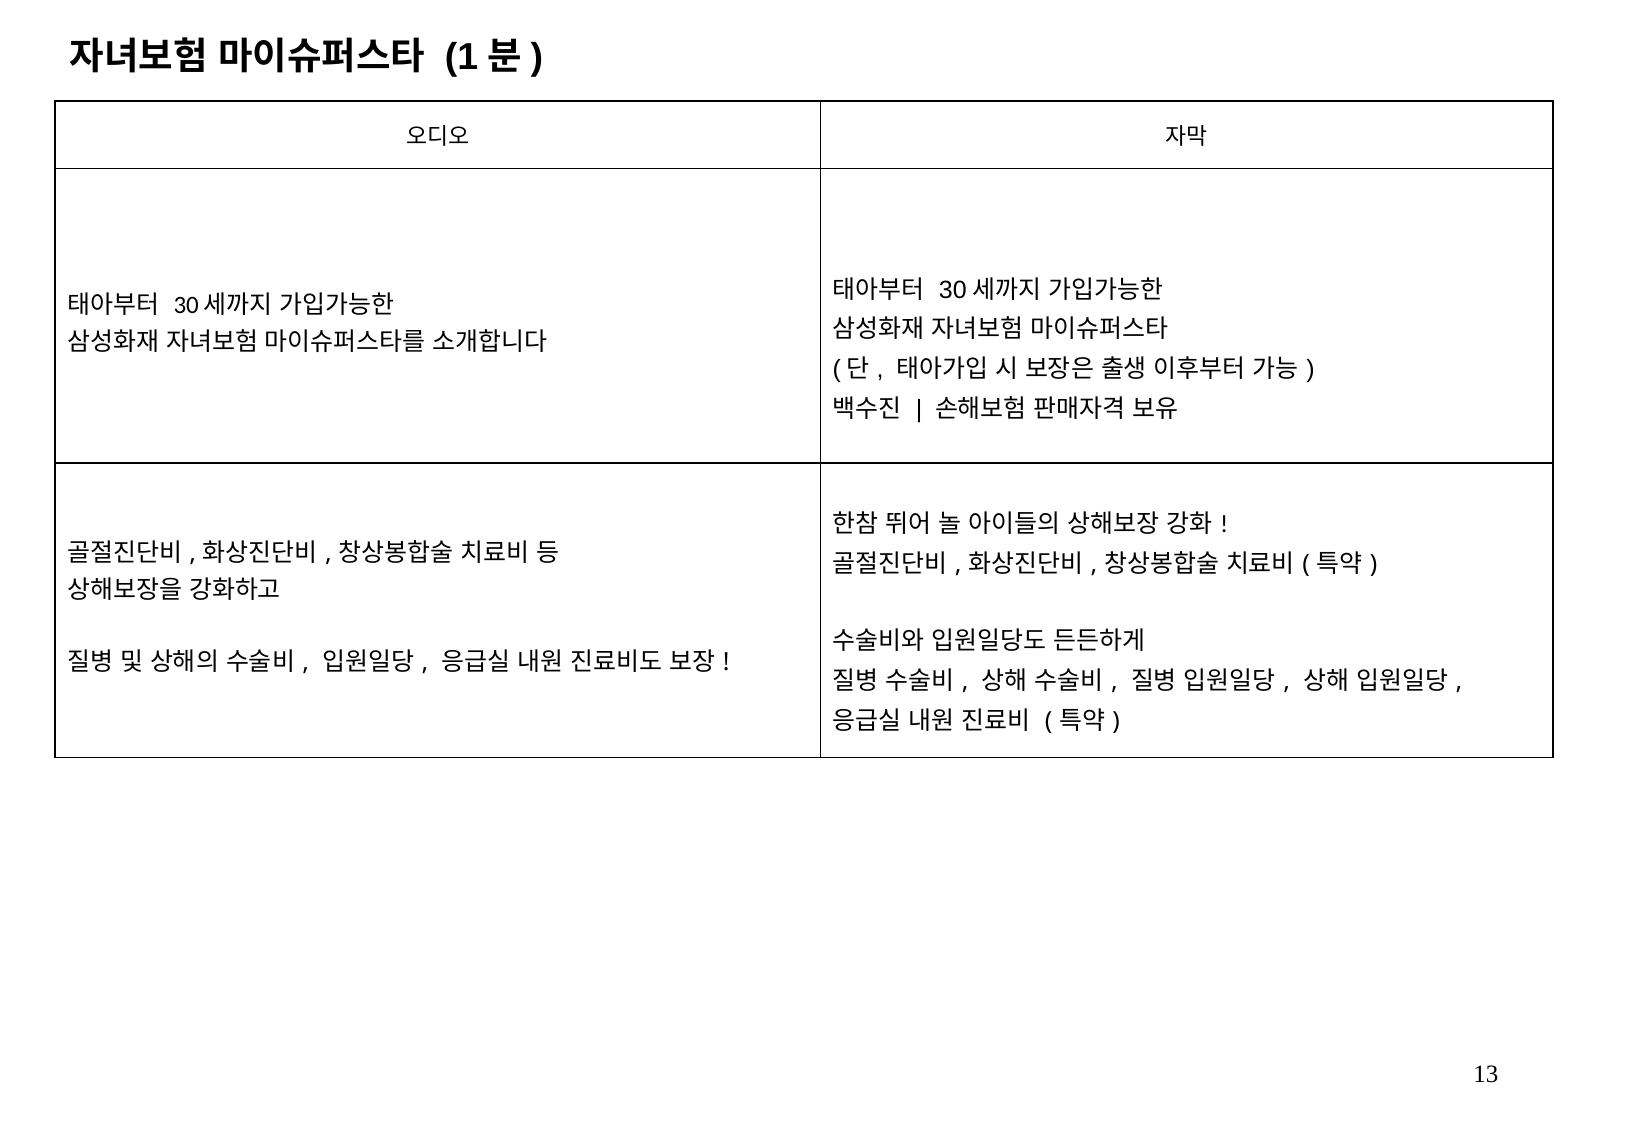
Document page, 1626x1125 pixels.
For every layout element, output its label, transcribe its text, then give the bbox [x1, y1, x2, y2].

table_header 자막 [821, 102, 1552, 168]
table_header 오디오 [56, 102, 820, 168]
table_cell 태아부터 30세까지 가입가능한 삼성화재 자녀보험 마이슈퍼스타를 소개합니다 [56, 169, 820, 462]
table_cell 골절진단비,화상진단비,창상봉합술 치료비 등 상해보장을 강화하고 질병 및 상해의 수술비, 입원일당, 응급실 내원 진료비도 보장! [56, 464, 820, 757]
text_box 자녀보험 마이슈퍼스타 (1분) [55, 24, 1280, 84]
slide_number 13 [1147, 1042, 1514, 1103]
table_cell 한참 뛰어 놀 아이들의 상해보장 강화! 골절진단비,화상진단비,창상봉합술 치료비(특약) 수술비와 입원일당도 든든하게 질병 수술비, 상해 수술비, 질병 입원일당, 상해 입원일당, 응급실 내원 진료비 (특약) [821, 464, 1552, 757]
table_cell 태아부터 30세까지 가입가능한 삼성화재 자녀보험 마이슈퍼스타 (단, 태아가입 시 보장은 출생 이후부터 가능) 백수진 | 손해보험 판매자격 보유 [821, 169, 1552, 462]
